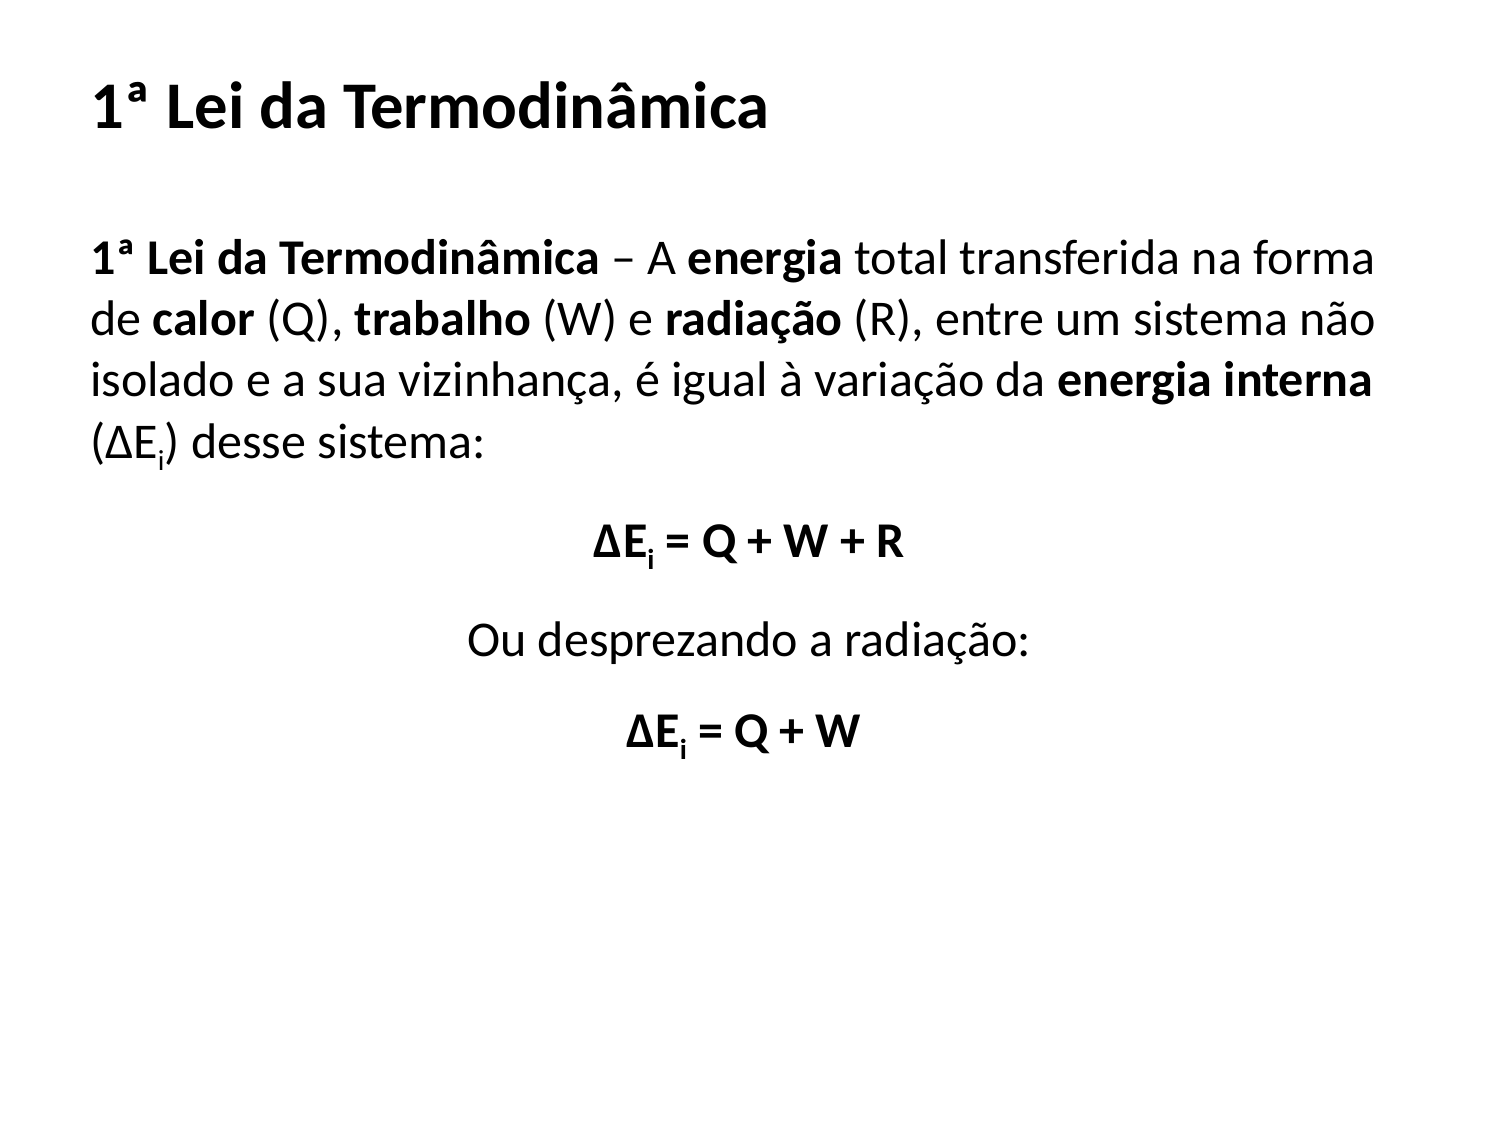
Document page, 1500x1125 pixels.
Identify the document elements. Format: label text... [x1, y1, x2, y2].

list 1ª Lei da Termodinâmica – A energia total transferida na forma de calor (Q), trabalho (W) e radiação (R), entre um sistema não isolado e a sua vizinhança, é igual à variação da energia interna (∆Ei) desse sistema: ∆Ei = Q + W + R Ou desprezando a radiação: ∆Ei = Q + W [75, 208, 1424, 969]
title 1ª Lei da Termodinâmica [75, 45, 1424, 197]
